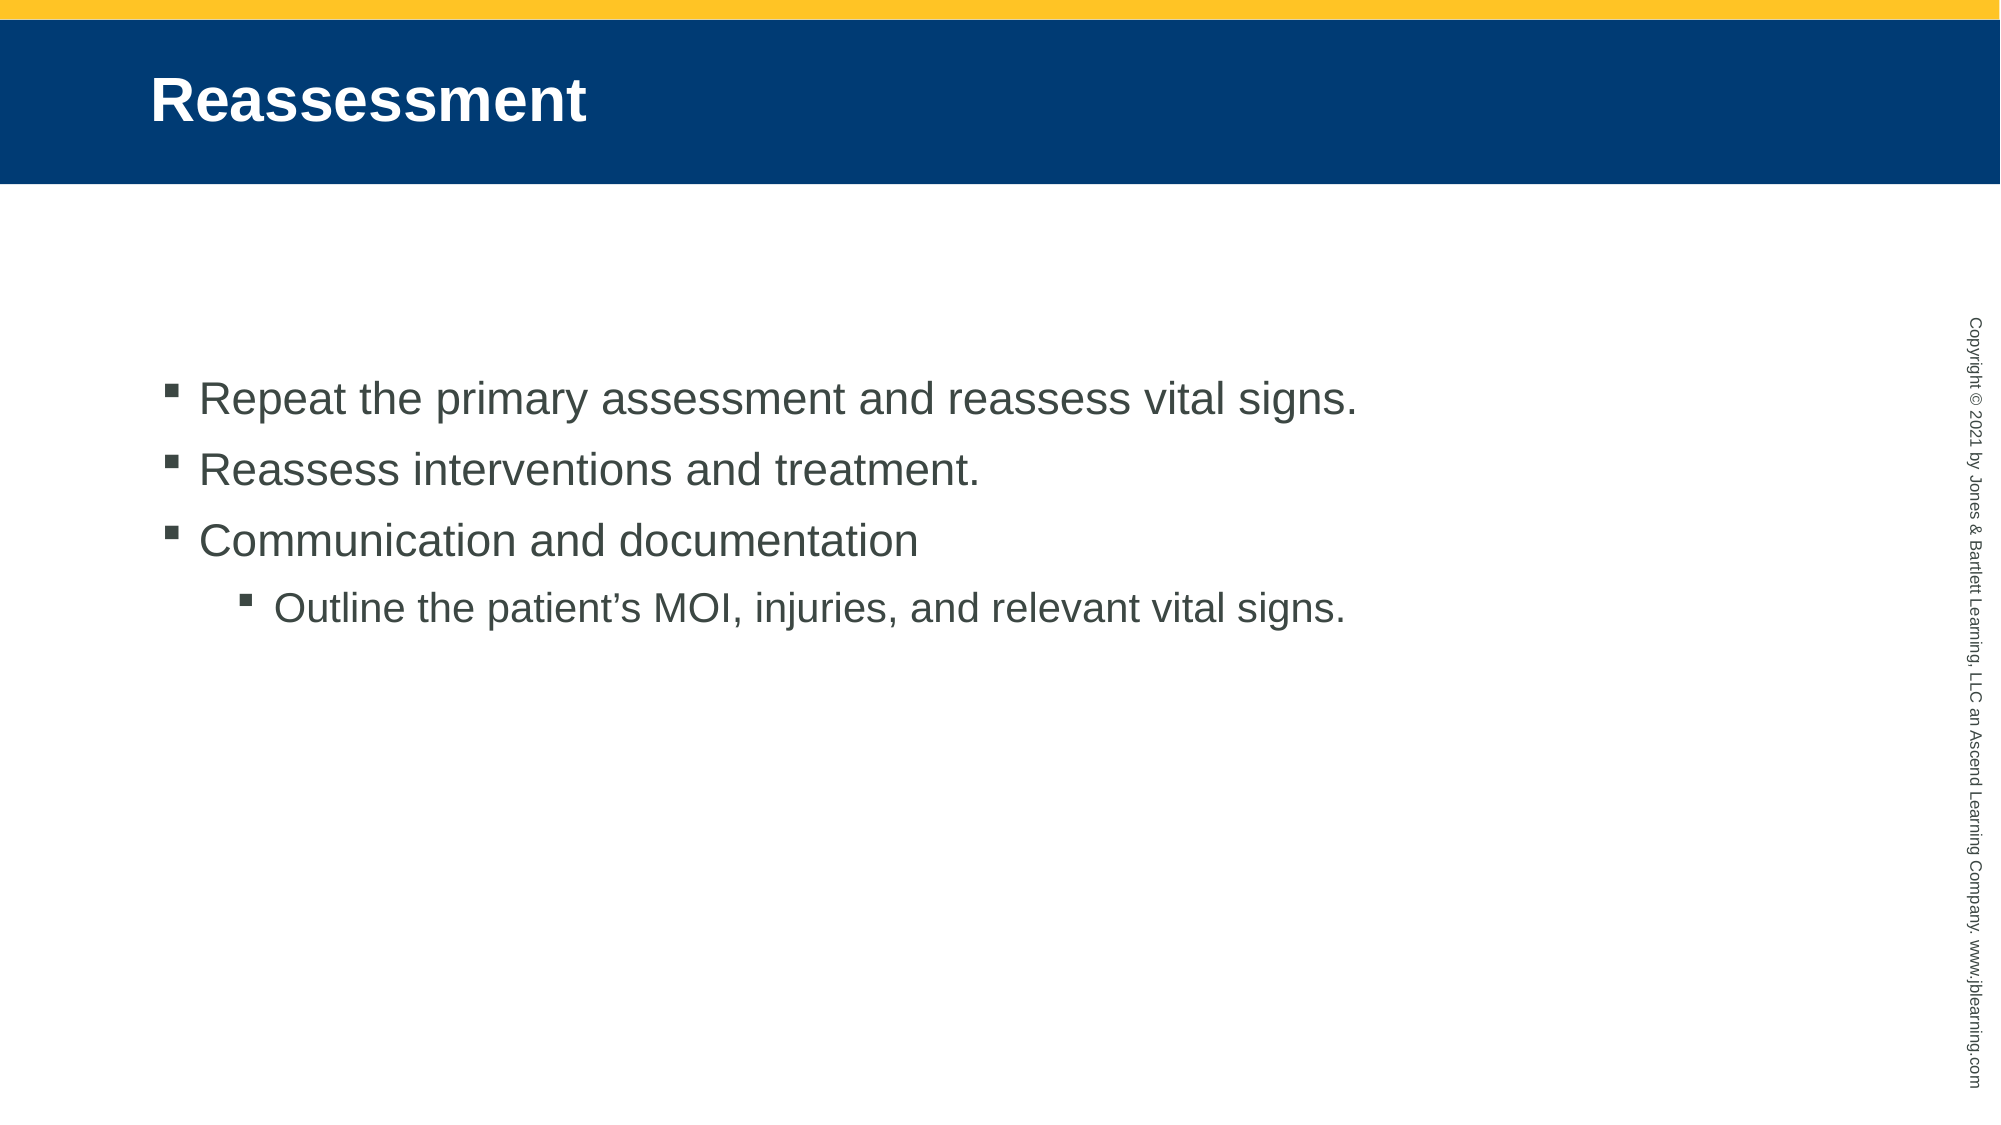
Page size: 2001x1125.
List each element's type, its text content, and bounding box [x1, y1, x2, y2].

title Reassessment [0, 19, 2000, 185]
list Repeat the primary assessment and reassess vital signs. Reassess interventions and treatment. Communication and documentation Outline the patient’s MOI, injuries, and relevant vital signs. [146, 361, 1859, 1016]
